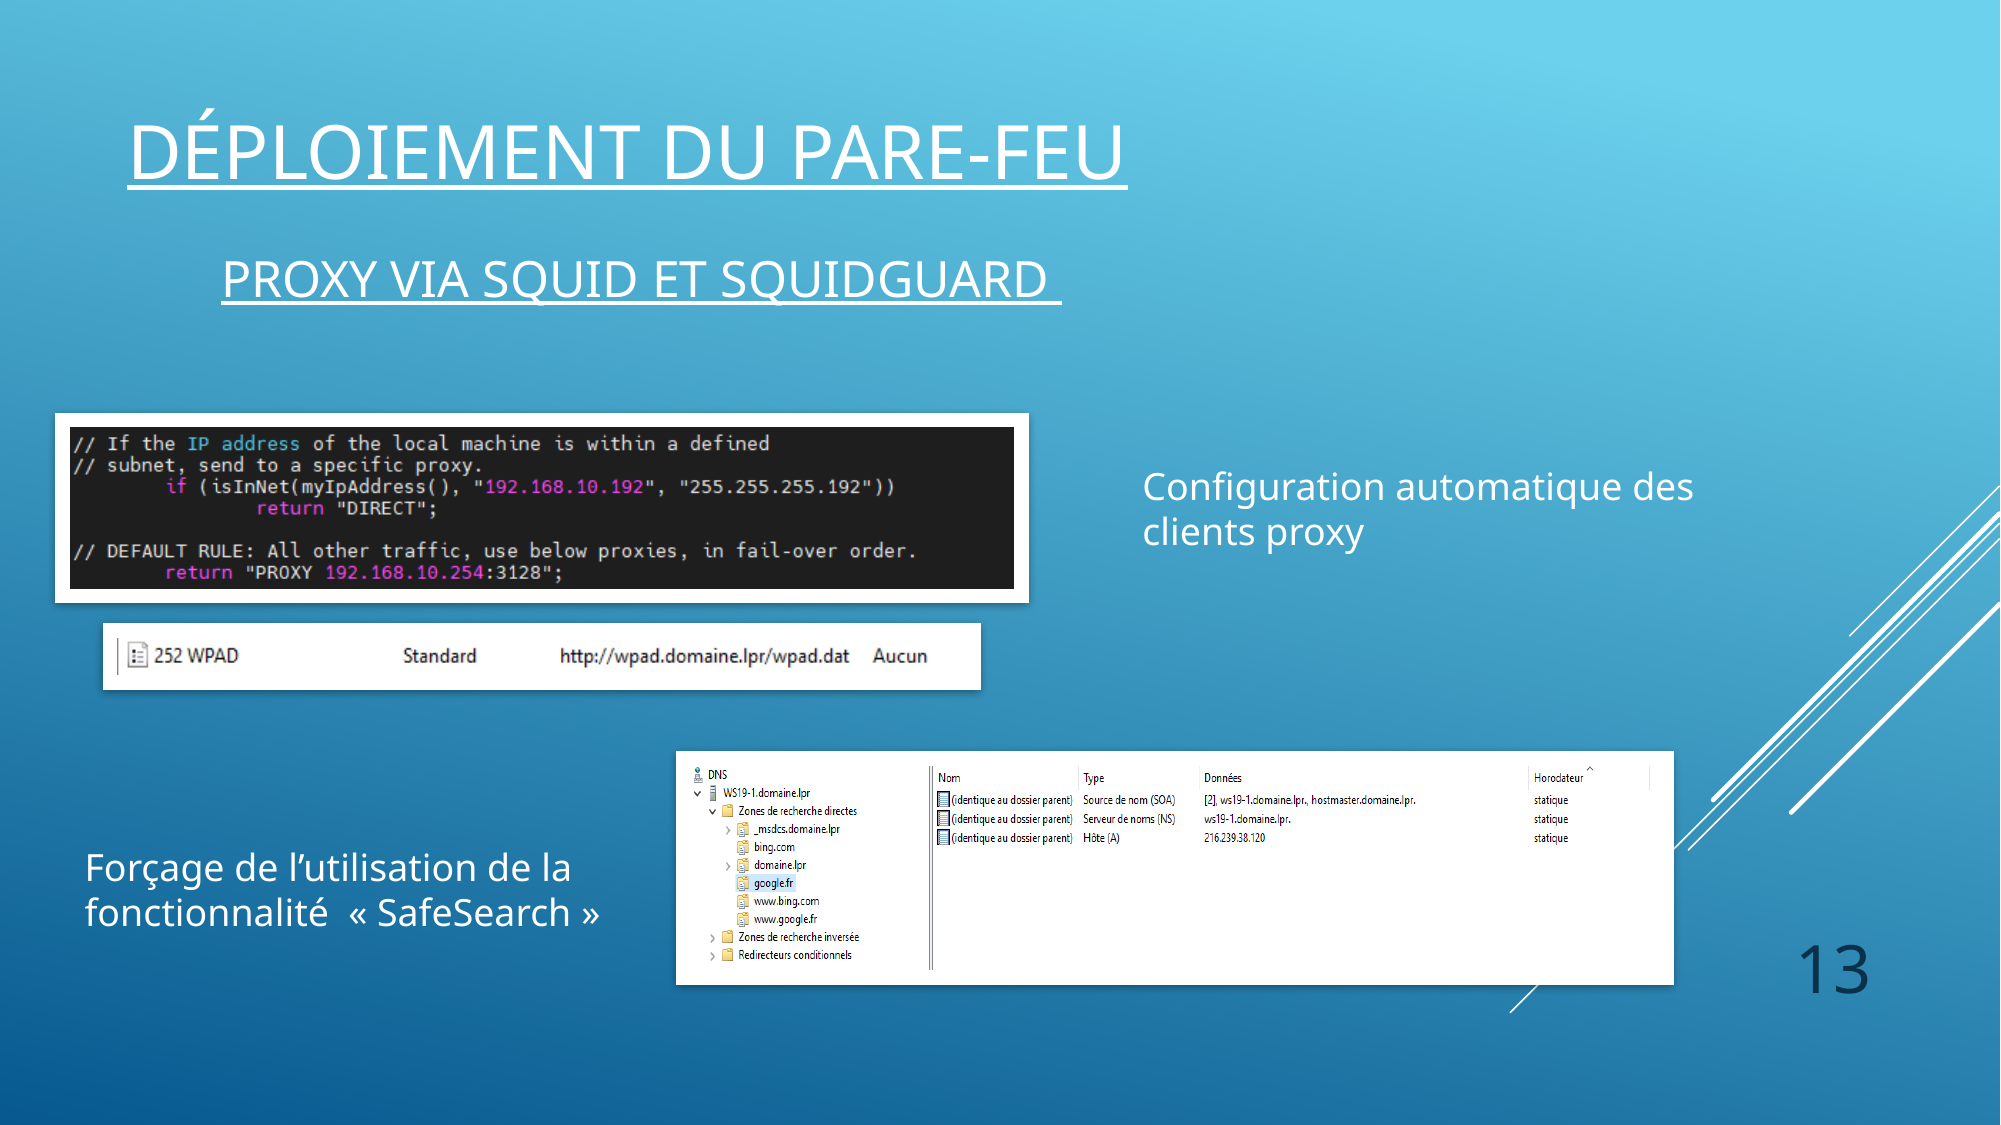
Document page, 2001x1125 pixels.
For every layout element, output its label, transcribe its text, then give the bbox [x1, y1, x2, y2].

text_box Forçage de l’utilisation de la fonctionnalité « SafeSearch » [69, 836, 664, 942]
text_box PROXY VIA SQUID et SQUIDGUARD [205, 213, 1606, 341]
picture [690, 765, 1660, 971]
picture [117, 637, 967, 676]
slide_number 13 [1700, 915, 1888, 1025]
title Déploiement Du pare-feu [112, 85, 1513, 214]
picture [69, 427, 1015, 589]
text_box Configuration automatique des clients proxy [1127, 455, 1722, 560]
